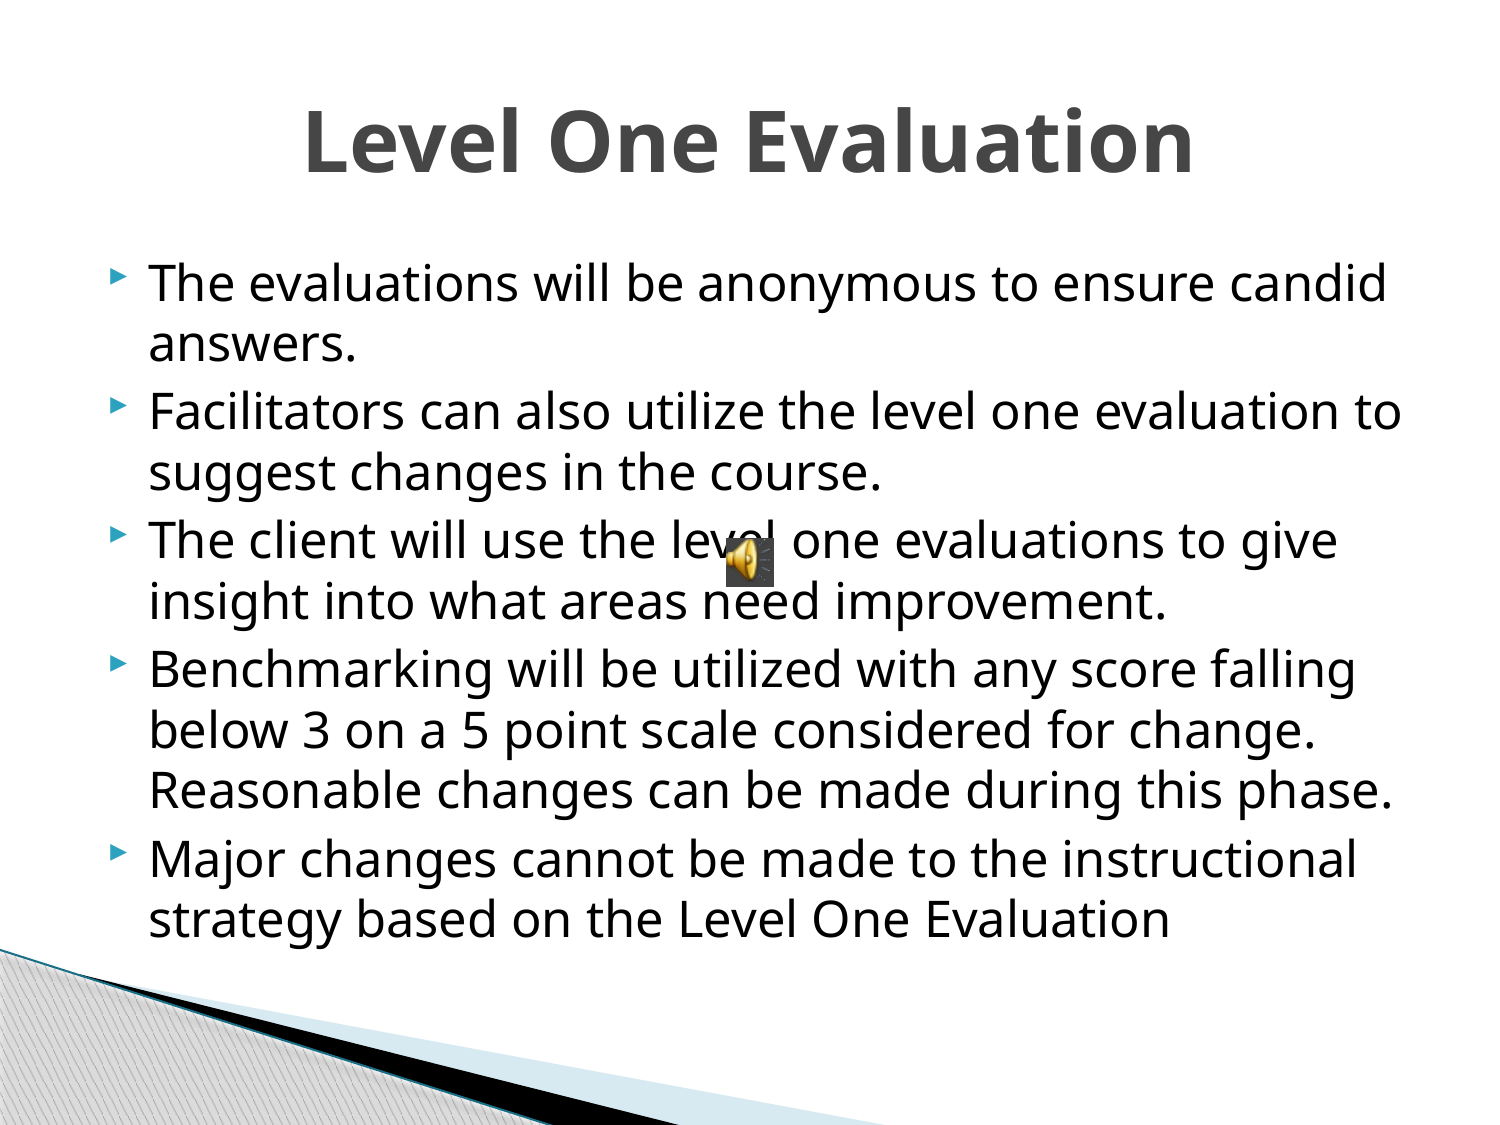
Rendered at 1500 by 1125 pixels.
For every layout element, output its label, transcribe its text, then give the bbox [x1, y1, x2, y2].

picture [724, 537, 776, 588]
list The evaluations will be anonymous to ensure candid answers. Facilitators can also utilize the level one evaluation to suggest changes in the course. The client will use the level one evaluations to give insight into what areas need improvement. Benchmarking will be utilized with any score falling below 3 on a 5 point scale considered for change. Reasonable changes can be made during this phase. Major changes cannot be made to the instructional strategy based on the Level One Evaluation [75, 243, 1425, 986]
title Level One Evaluation [75, 45, 1425, 233]
